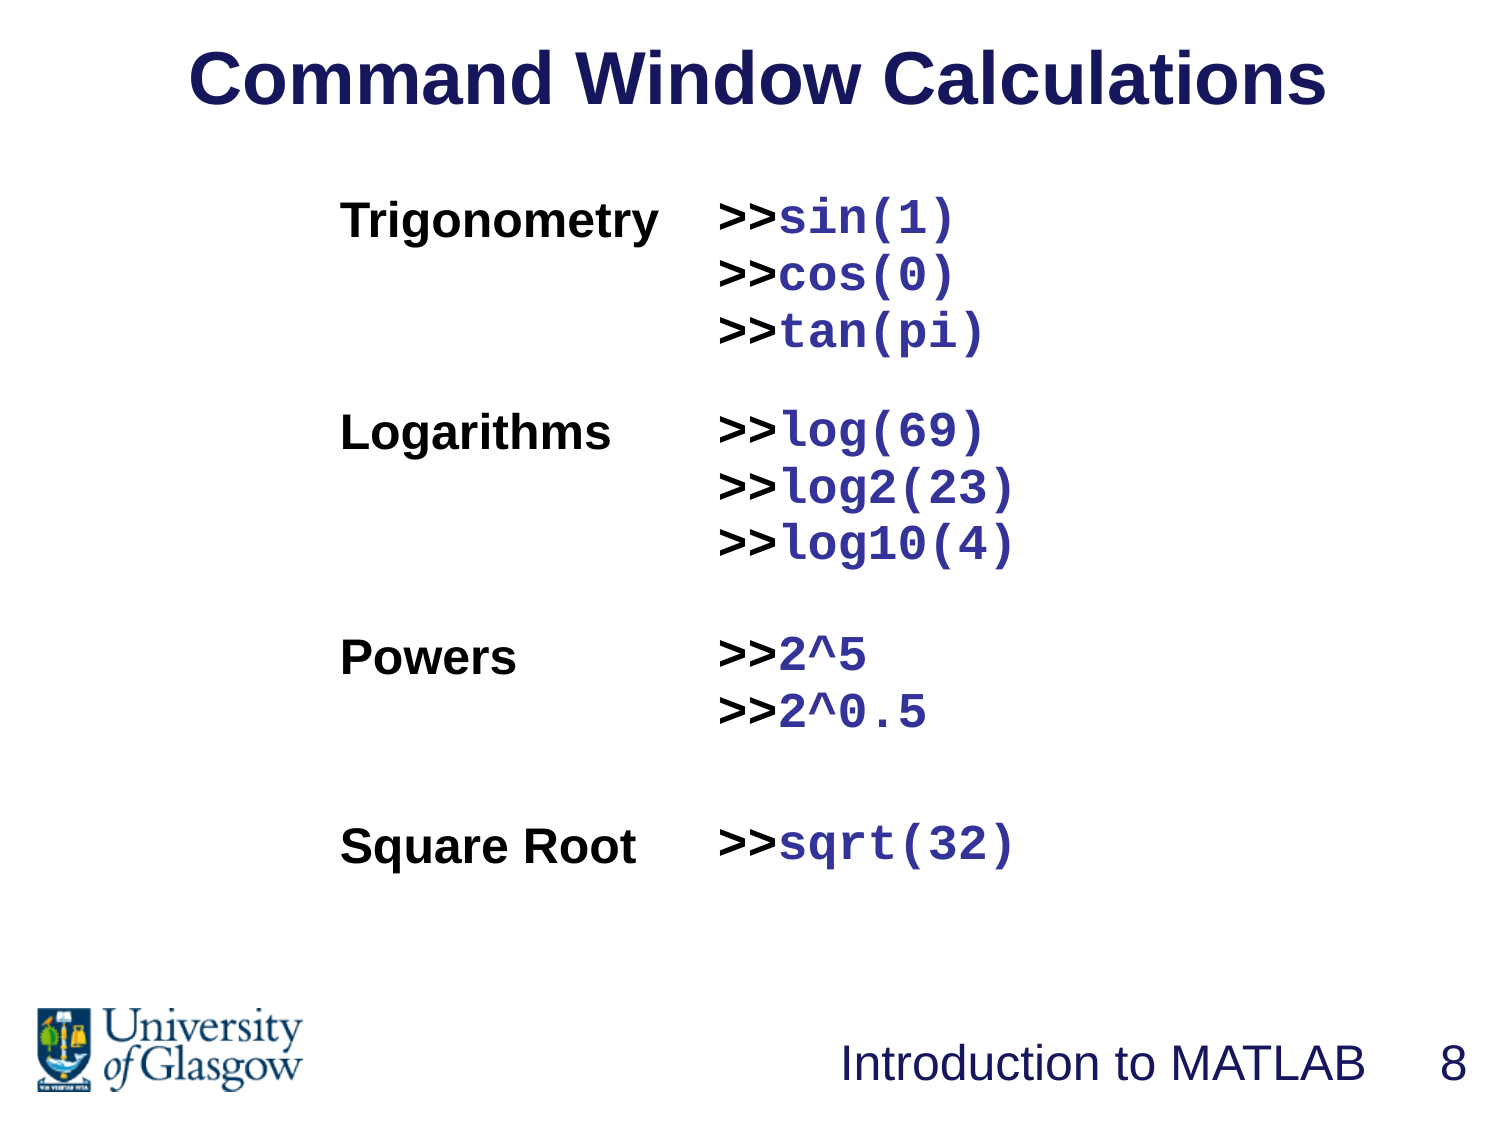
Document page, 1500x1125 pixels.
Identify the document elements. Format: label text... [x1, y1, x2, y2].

table_cell Powers [325, 621, 703, 810]
table_cell >>2^5 >>2^0.5 [703, 621, 1325, 810]
table_cell Logarithms [325, 397, 703, 621]
text_box Command Window Calculations [147, 0, 1370, 150]
table_cell Square Root [325, 810, 703, 945]
picture [37, 1008, 303, 1092]
table_cell >>sqrt(32) [703, 810, 1325, 945]
table_header Trigonometry [325, 185, 703, 397]
table_cell >>log(69) >>log2(23) >>log10(4) [703, 397, 1325, 621]
table_header >>sin(1) >>cos(0) >>tan(pi) [703, 185, 1325, 397]
